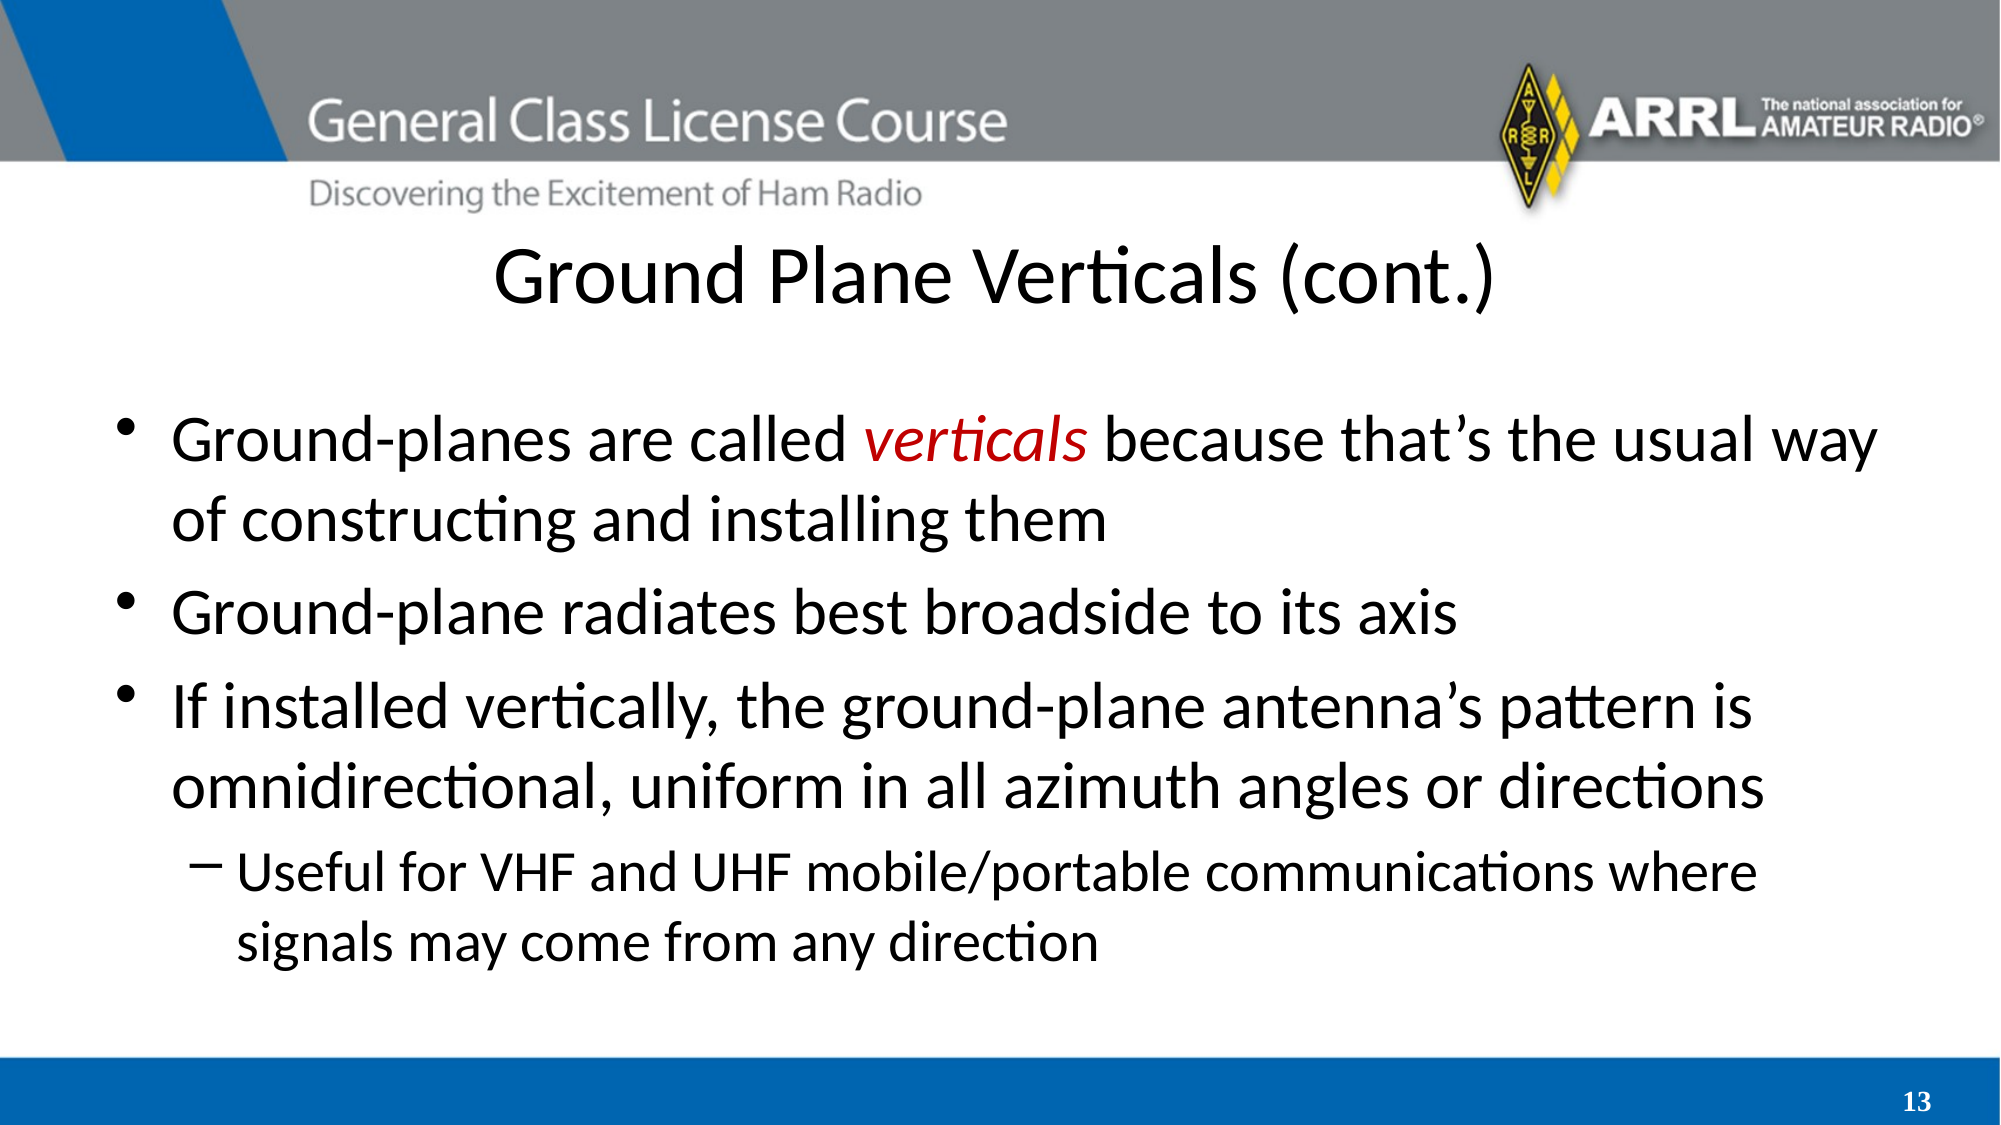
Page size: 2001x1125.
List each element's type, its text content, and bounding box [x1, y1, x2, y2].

title Ground Plane Verticals (cont.) [96, 212, 1897, 356]
picture [0, 0, 2001, 1125]
list Ground-planes are called verticals because that’s the usual way of constructing and installing them Ground-plane radiates best broadside to its axis If installed vertically, the ground-plane antenna’s pattern is omnidirectional, uniform in all azimuth angles or directions Useful for VHF and UHF mobile/portable communications where signals may come from any direction [99, 387, 1900, 1075]
